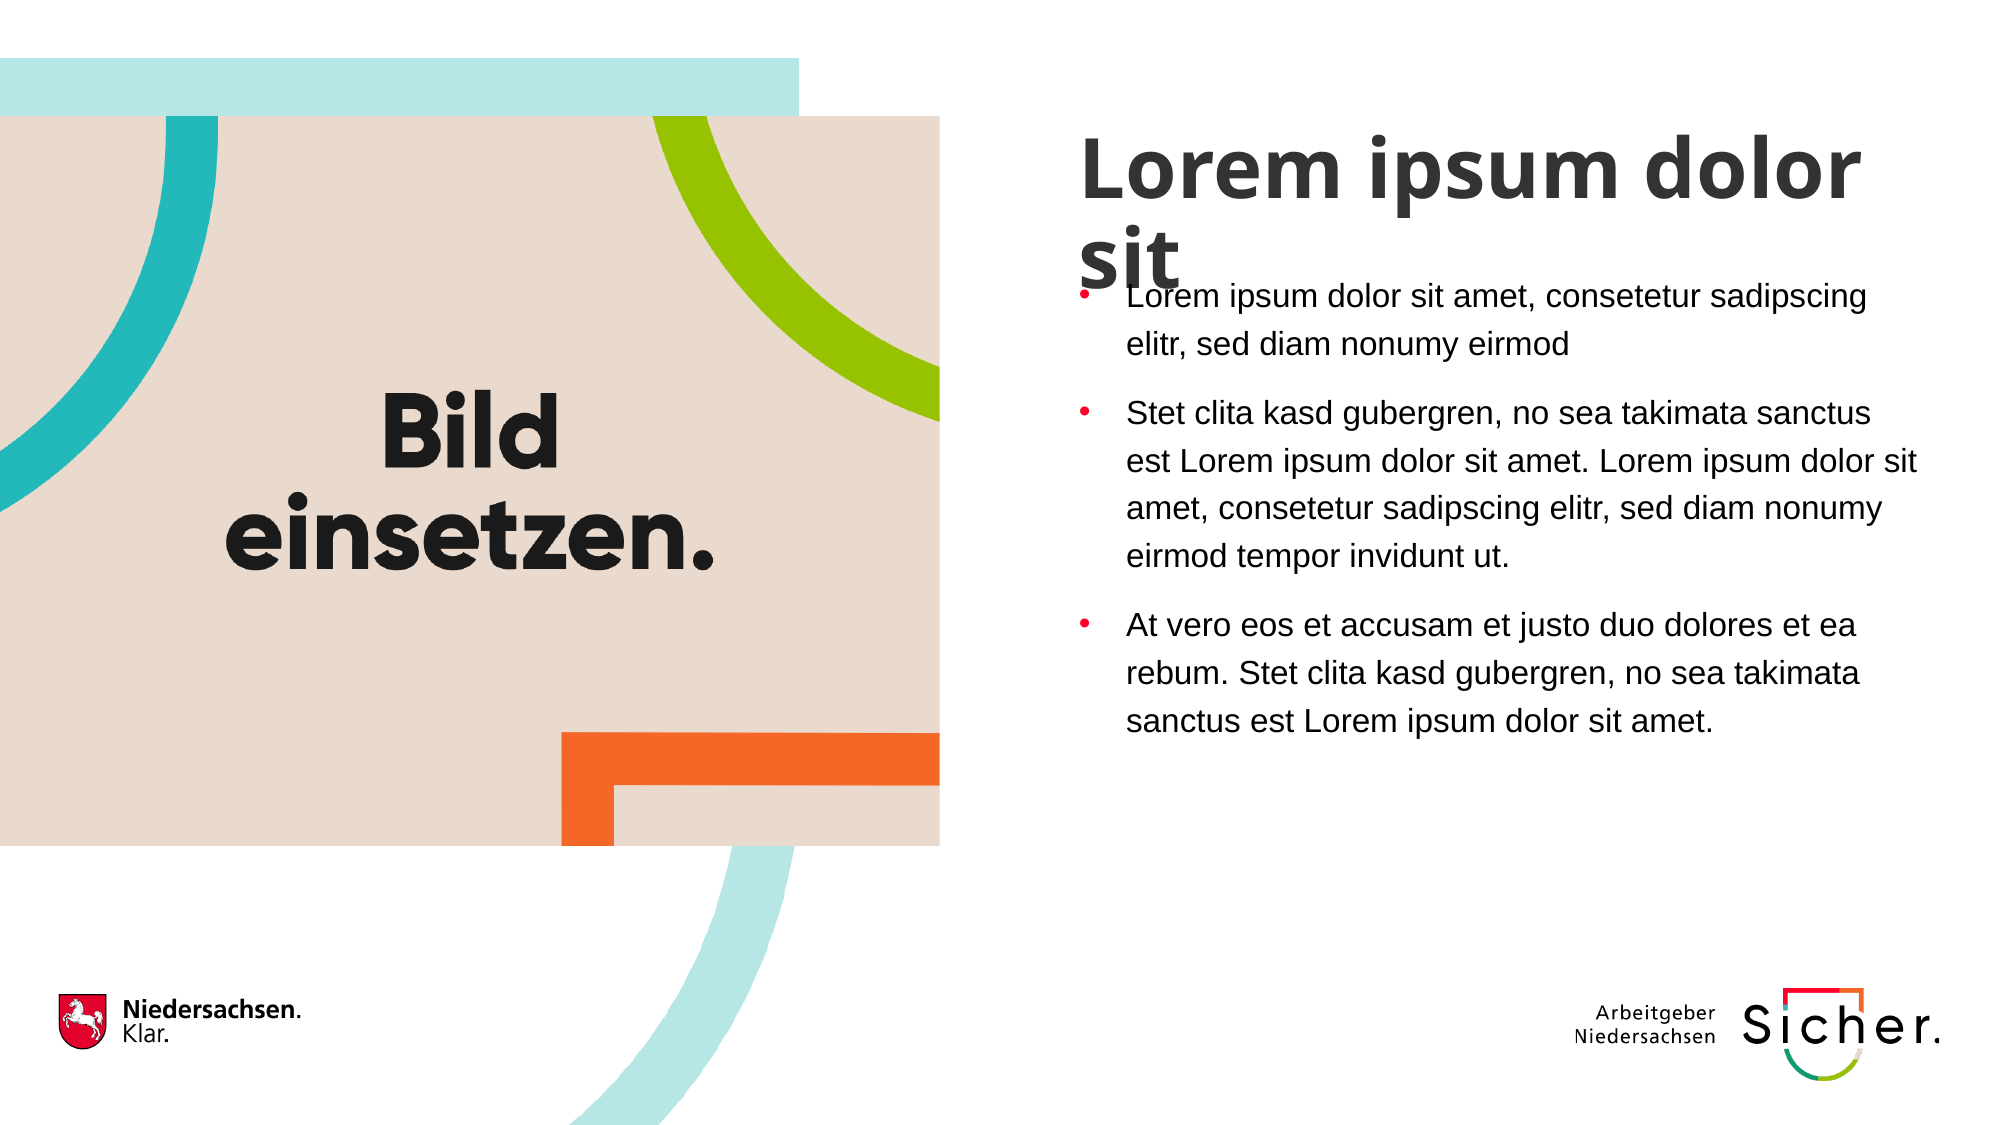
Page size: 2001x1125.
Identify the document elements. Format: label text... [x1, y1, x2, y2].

picture [0, 116, 940, 846]
list Lorem ipsum dolor sit [1064, 119, 1940, 219]
picture [41, 976, 318, 1066]
list Lorem ipsum dolor sit amet, consetetur sadipscing elitr, sed diam nonumy eirmod Stet clita kasd gubergren, no sea takimata sanctus est Lorem ipsum dolor sit amet. Lorem ipsum dolor sit amet, consetetur sadipscing elitr, sed diam nonumy eirmod tempor invidunt ut. At vero eos et accusam et justo duo dolores et ea rebum. Stet clita kasd gubergren, no sea takimata sanctus est Lorem ipsum dolor sit amet. [1064, 259, 1940, 848]
